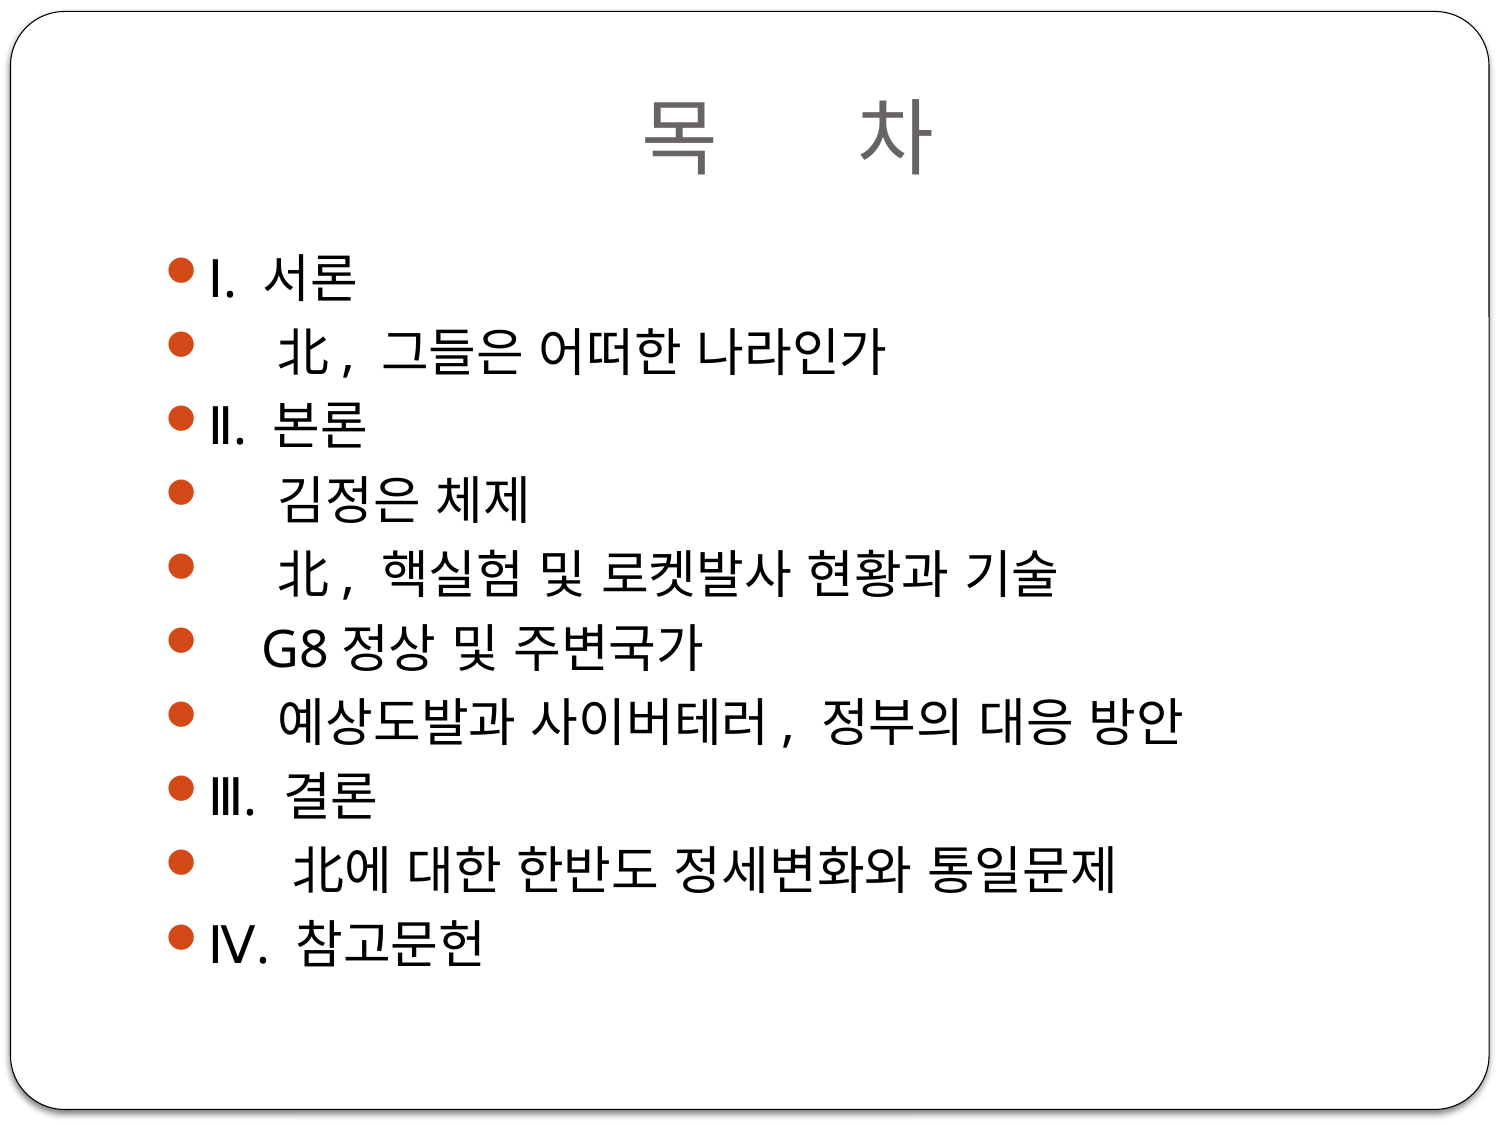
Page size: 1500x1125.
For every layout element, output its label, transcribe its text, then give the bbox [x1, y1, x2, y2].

list Ⅰ. 서론 北, 그들은 어떠한 나라인가 Ⅱ. 본론 김정은 체제 北, 핵실험 및 로켓발사 현황과 기술 G8정상 및 주변국가 예상도발과 사이버테러, 정부의 대응 방안 Ⅲ. 결론 北에 대한 한반도 정세변화와 통일문제 Ⅳ. 참고문헌 [150, 237, 1425, 988]
title 목 차 [150, 45, 1425, 233]
